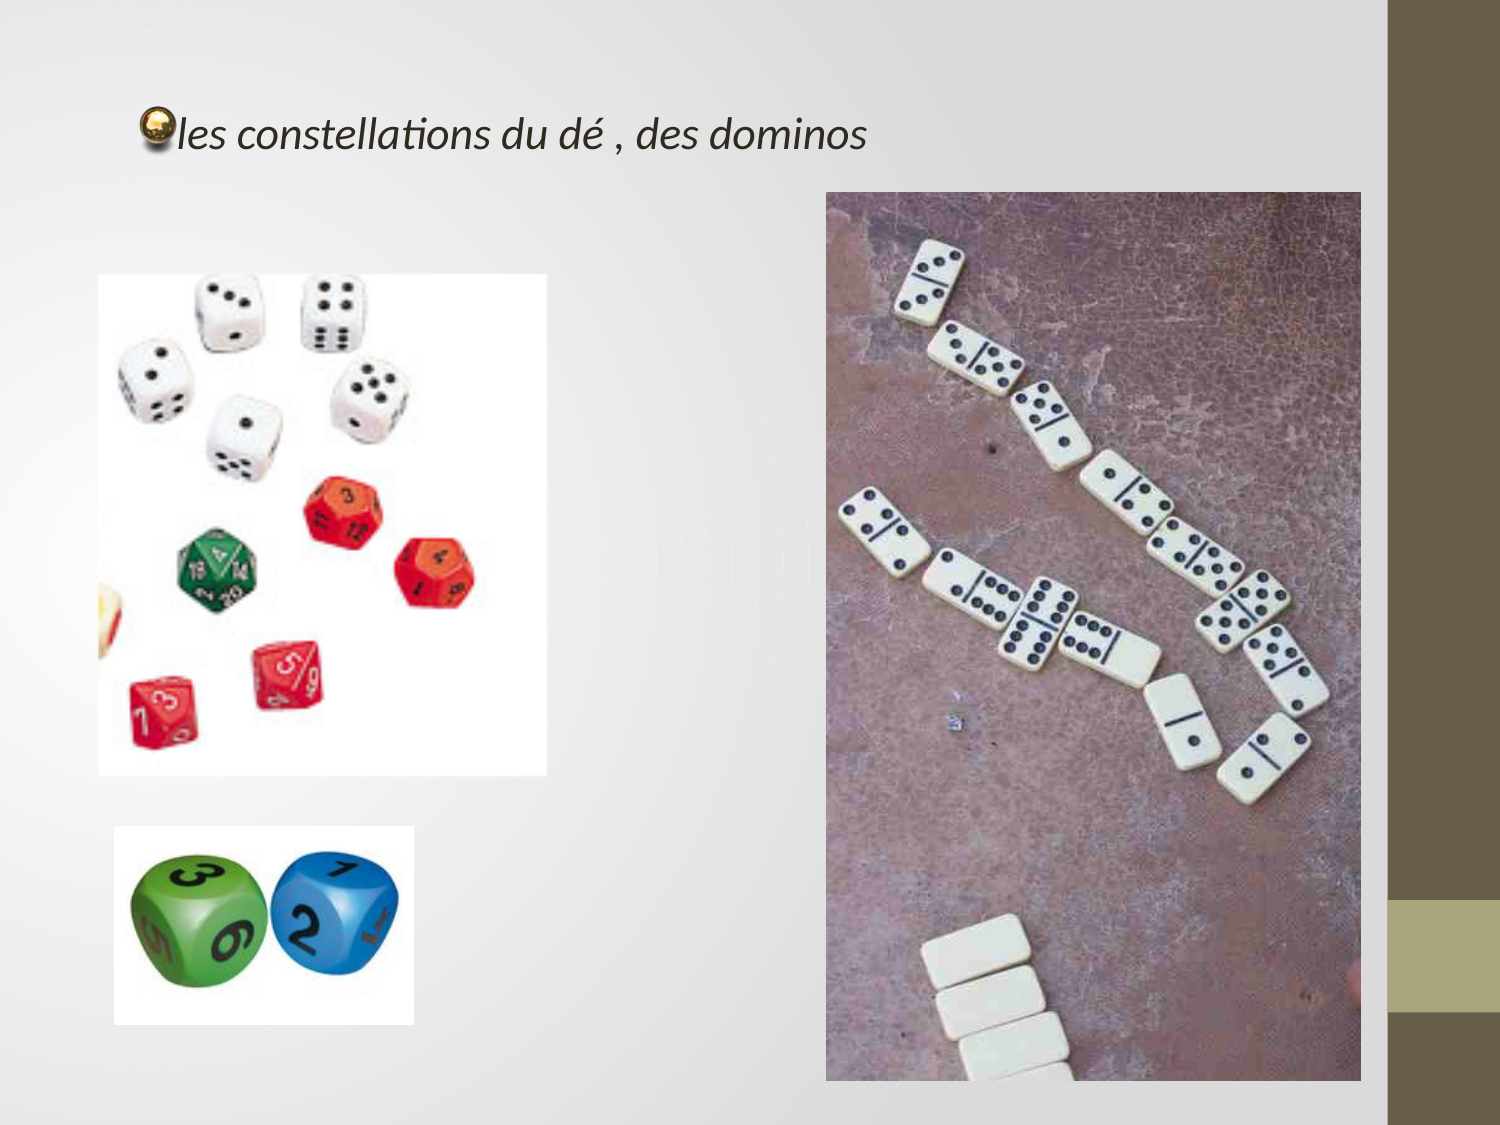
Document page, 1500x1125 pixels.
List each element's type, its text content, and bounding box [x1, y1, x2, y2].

list les constellations du dé , des dominos [105, 96, 1382, 1038]
picture [139, 106, 177, 157]
picture [96, 271, 554, 783]
picture [113, 825, 414, 1026]
picture [825, 192, 1362, 1081]
